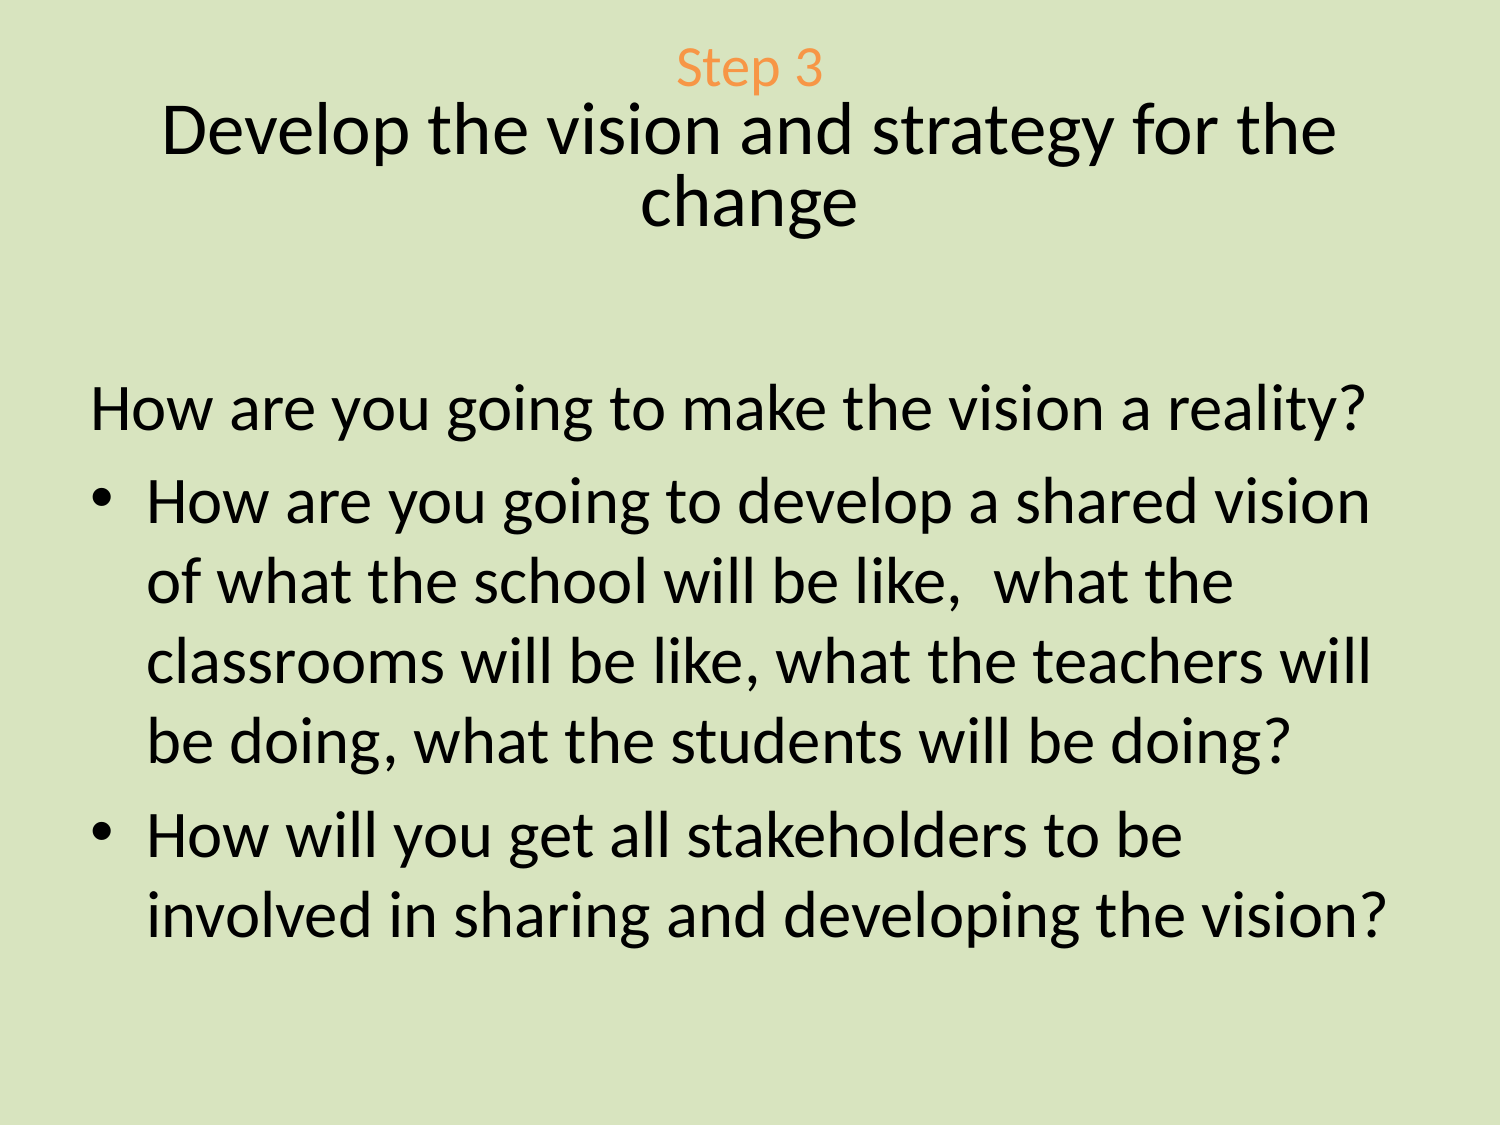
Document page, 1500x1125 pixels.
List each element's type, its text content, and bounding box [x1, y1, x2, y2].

list How are you going to make the vision a reality? How are you going to develop a shared vision of what the school will be like, what the classrooms will be like, what the teachers will be doing, what the students will be doing? How will you get all stakeholders to be involved in sharing and developing the vision? [75, 262, 1425, 1005]
title Step 3 Develop the vision and strategy for the change [75, 58, 1425, 262]
